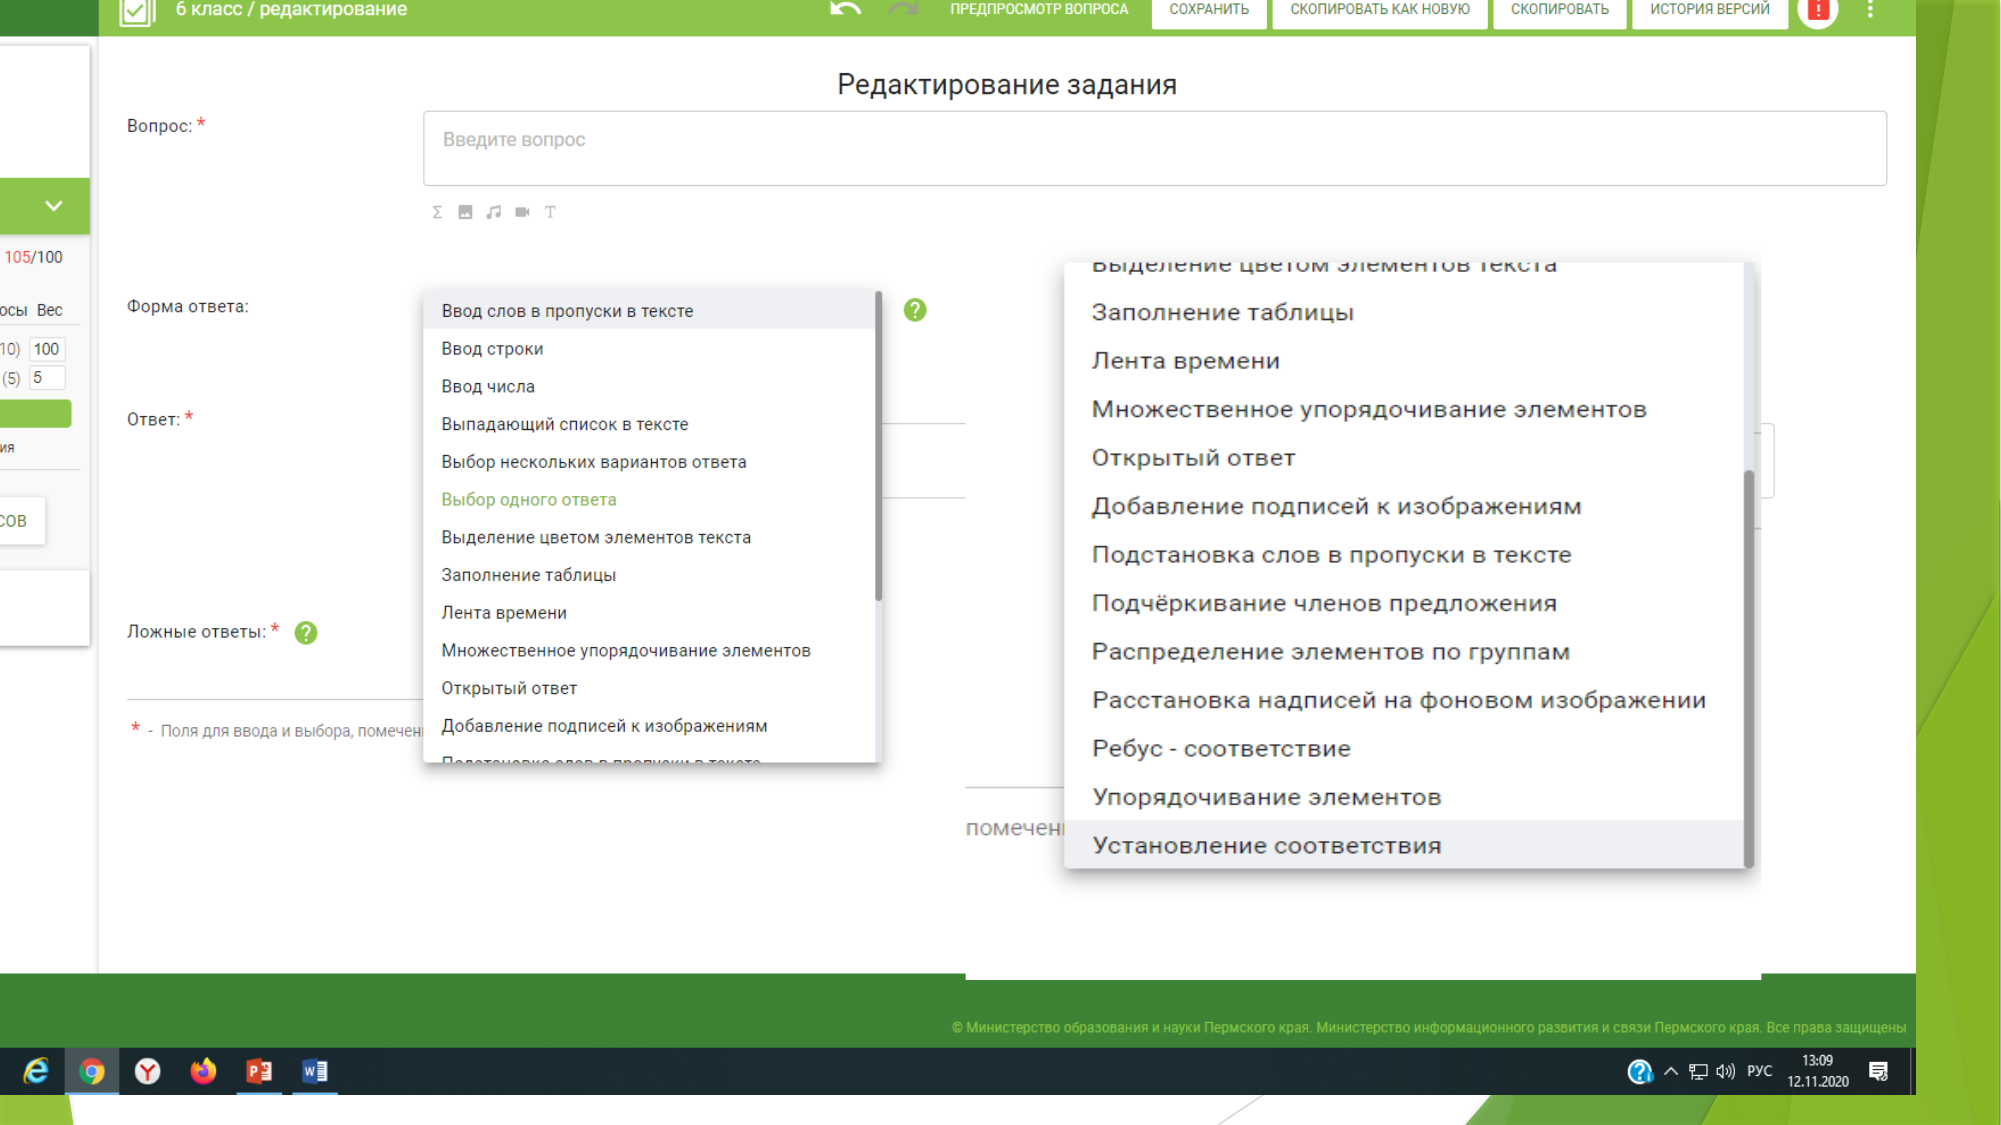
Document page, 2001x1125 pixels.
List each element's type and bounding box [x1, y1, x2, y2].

picture [965, 228, 1762, 980]
list [0, 0, 1917, 1096]
